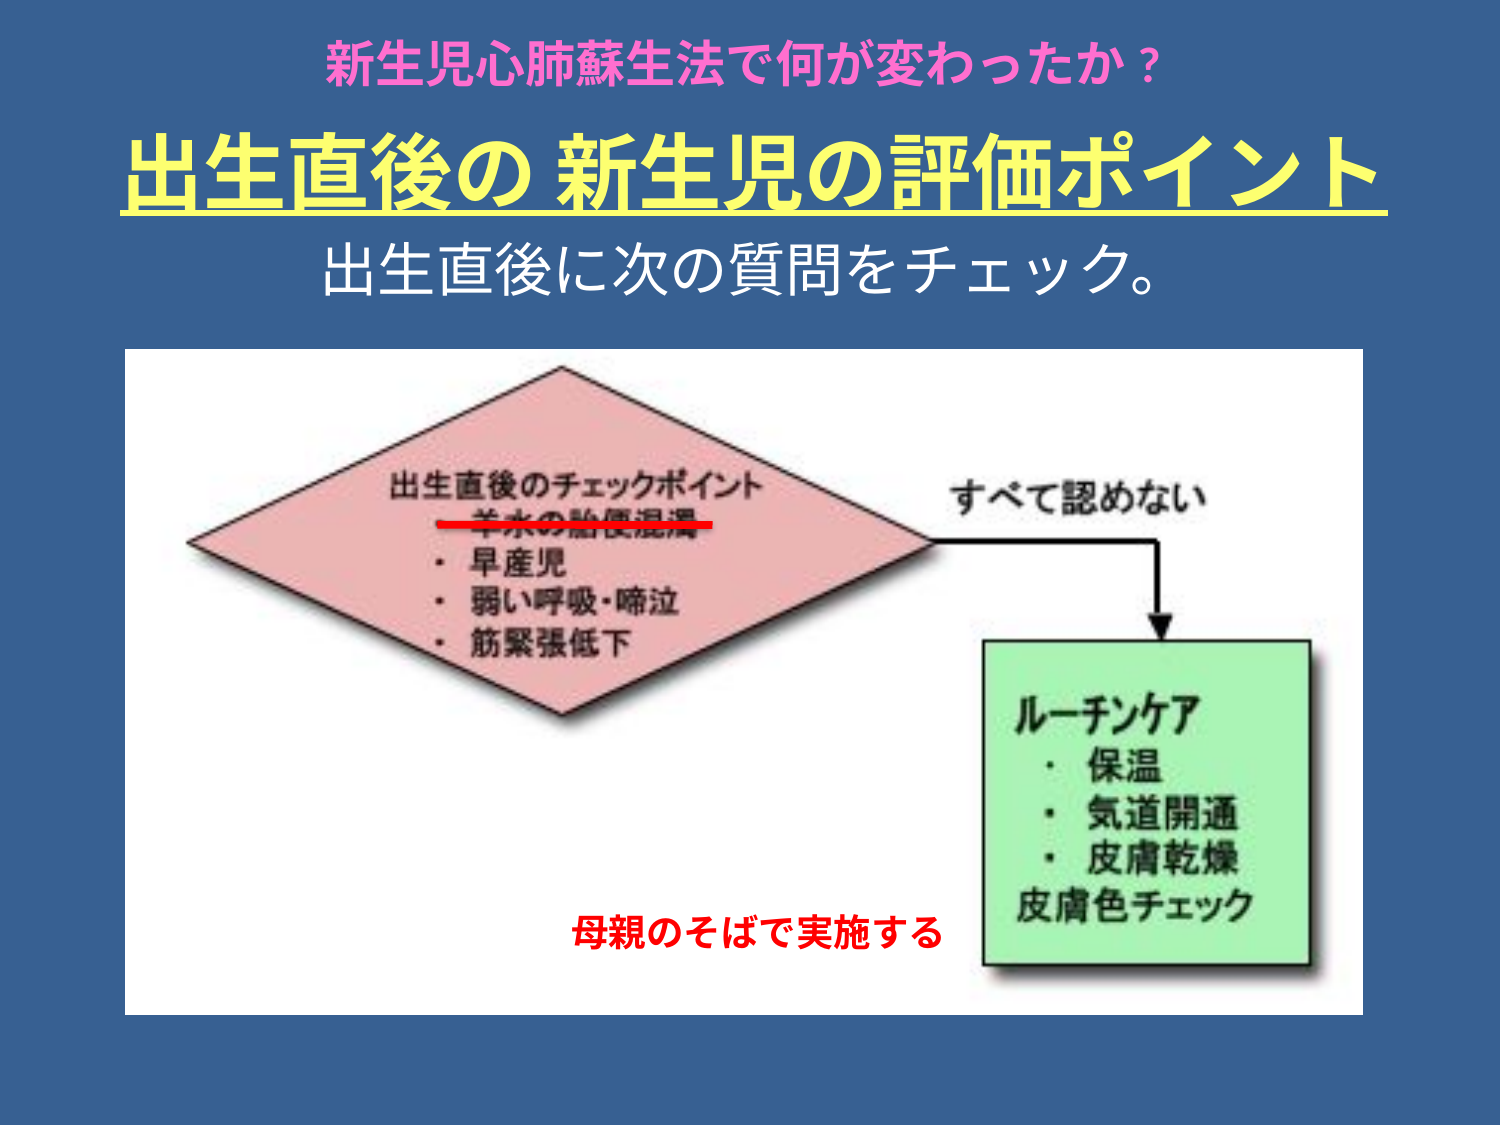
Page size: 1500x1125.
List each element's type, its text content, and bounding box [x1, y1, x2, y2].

picture [124, 349, 1363, 1016]
text_box 新生児心肺蘇生法で何が変わったか? [310, 24, 1176, 100]
title 出生直後の 新生児の評価ポイント 出生直後に次の質問をチェック。 [52, 51, 1457, 411]
